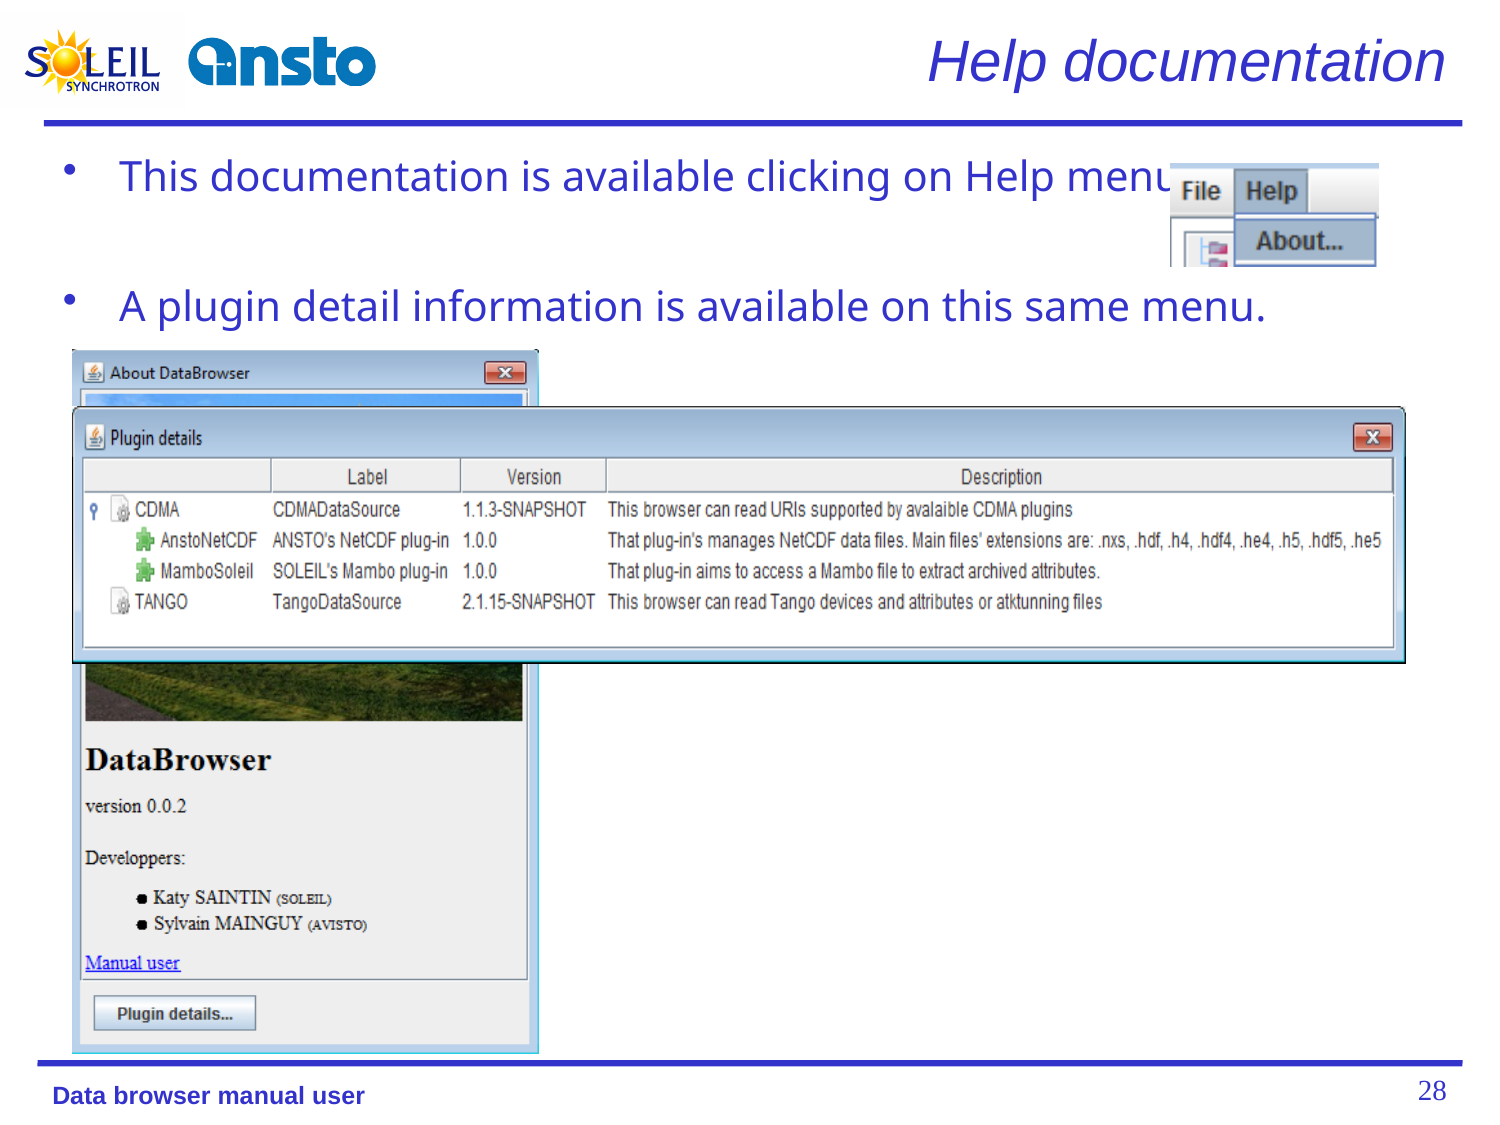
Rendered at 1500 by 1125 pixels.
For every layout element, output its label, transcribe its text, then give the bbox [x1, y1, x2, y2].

title Help documentation [237, 10, 1463, 106]
picture [186, 36, 237, 86]
picture [72, 348, 1406, 1054]
slide_number 28 [1119, 1063, 1463, 1118]
text_box This documentation is available clicking on Help menu A plugin detail information is available on this same menu. [47, 152, 1500, 202]
picture [1170, 163, 1379, 267]
